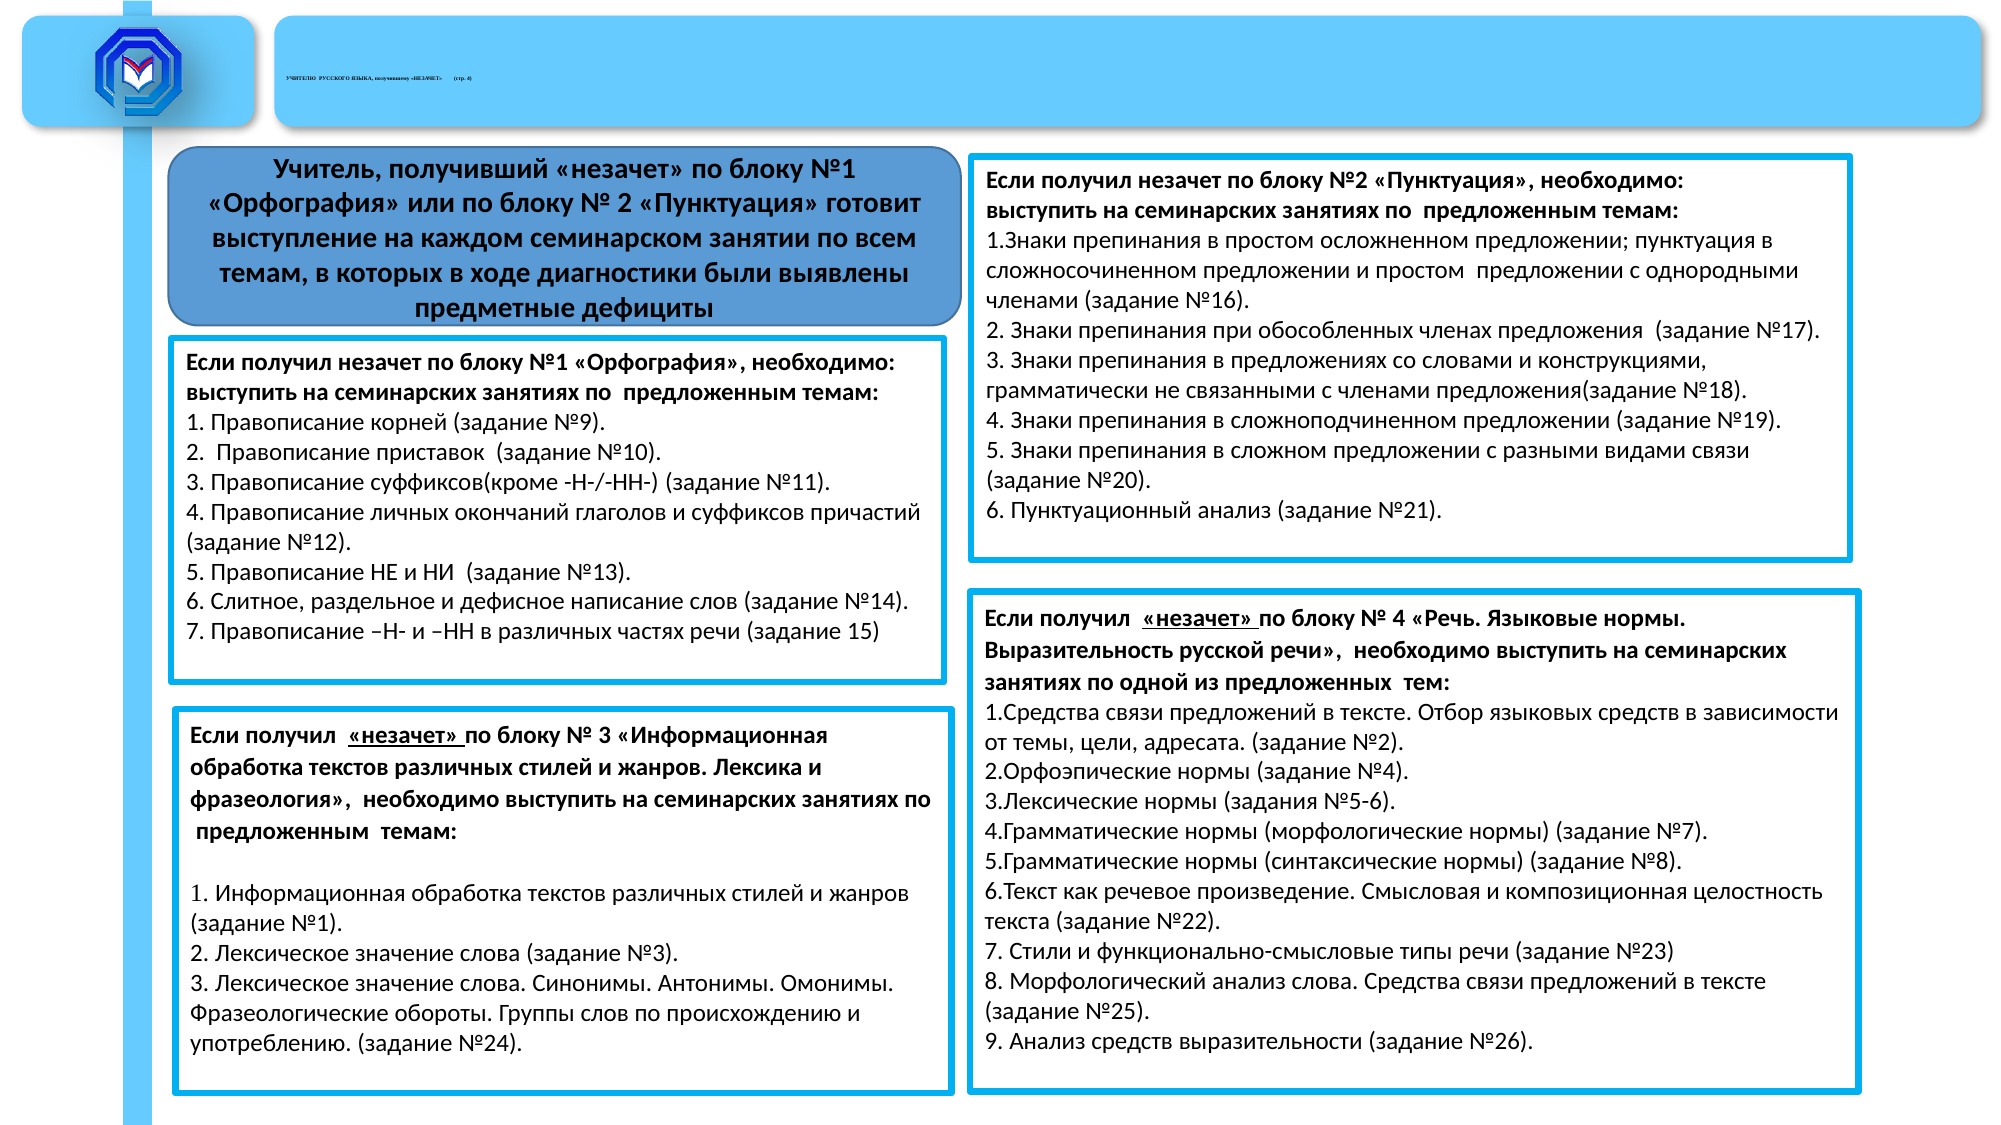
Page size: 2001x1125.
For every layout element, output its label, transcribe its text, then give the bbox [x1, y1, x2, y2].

text_box Если получил «незачет» по блоку № 3 «Информационная обработка текстов различных стилей и жанров. Лексика и фразеология», необходимо выступить на семинарских занятиях по предложенным темам: 1. Информационная обработка текстов различных стилей и жанров (задание №1). 2. Лексическое значение слова (задание №3). 3. Лексическое значение слова. Синонимы. Антонимы. Омонимы. Фразеологические обороты. Группы слов по происхождению и употреблению. (задание №24). [175, 708, 952, 1094]
text_box Если получил незачет по блоку №1 «Орфография», необходимо: выступить на семинарских занятиях по предложенным темам: 1. Правописание корней (задание №9). 2. Правописание приставок (задание №10). 3. Правописание суффиксов(кроме -Н-/-НН-) (задание №11). 4. Правописание личных окончаний глаголов и суффиксов причастий (задание №12). 5. Правописание НЕ и НИ (задание №13). 6. Слитное, раздельное и дефисное написание слов (задание №14). 7. Правописание –Н- и –НН в различных частях речи (задание 15) [171, 338, 944, 683]
text_box Если получил незачет по блоку №2 «Пунктуация», необходимо: выступить на семинарских занятиях по предложенным темам: 1.Знаки препинания в простом осложненном предложении; пунктуация в сложносочиненном предложении и простом предложении с однородными членами (задание №16). 2. Знаки препинания при обособленных членах предложения (задание №17). 3. Знаки препинания в предложениях со словами и конструкциями, грамматически не связанными с членами предложения(задание №18). 4. Знаки препинания в сложноподчиненном предложении (задание №19). 5. Знаки препинания в сложном предложении с разными видами связи (задание №20). 6. Пунктуационный анализ (задание №21). [971, 156, 1851, 561]
text_box Если получил «незачет» по блоку № 4 «Речь. Языковые нормы. Выразительность русской речи», необходимо выступить на семинарских занятиях по одной из предложенных тем: 1.Средства связи предложений в тексте. Отбор языковых средств в зависимости от темы, цели, адресата. (задание №2). 2.Орфоэпические нормы (задание №4). 3.Лексические нормы (задания №5-6). 4.Грамматические нормы (морфологические нормы) (задание №7). 5.Грамматические нормы (синтаксические нормы) (задание №8). 6.Текст как речевое произведение. Смысловая и композиционная целостность текста (задание №22). 7. Стили и функционально-смысловые типы речи (задание №23) 8. Морфологический анализ слова. Средства связи предложений в тексте (задание №25). 9. Анализ средств выразительности (задание №26). [969, 591, 1859, 1092]
text_box Учитель, получивший «незачет» по блоку №1 «Орфография» или по блоку № 2 «Пунктуация» готовит выступление на каждом семинарском занятии по всем темам, в которых в ходе диагностики были выявлены предметные дефициты [167, 146, 962, 327]
title УЧИТЕЛЮ РУССКОГО ЯЗЫКА, получившему «НЕЗАЧЕТ» (стр. 4) [271, 50, 1903, 113]
picture [91, 23, 186, 119]
